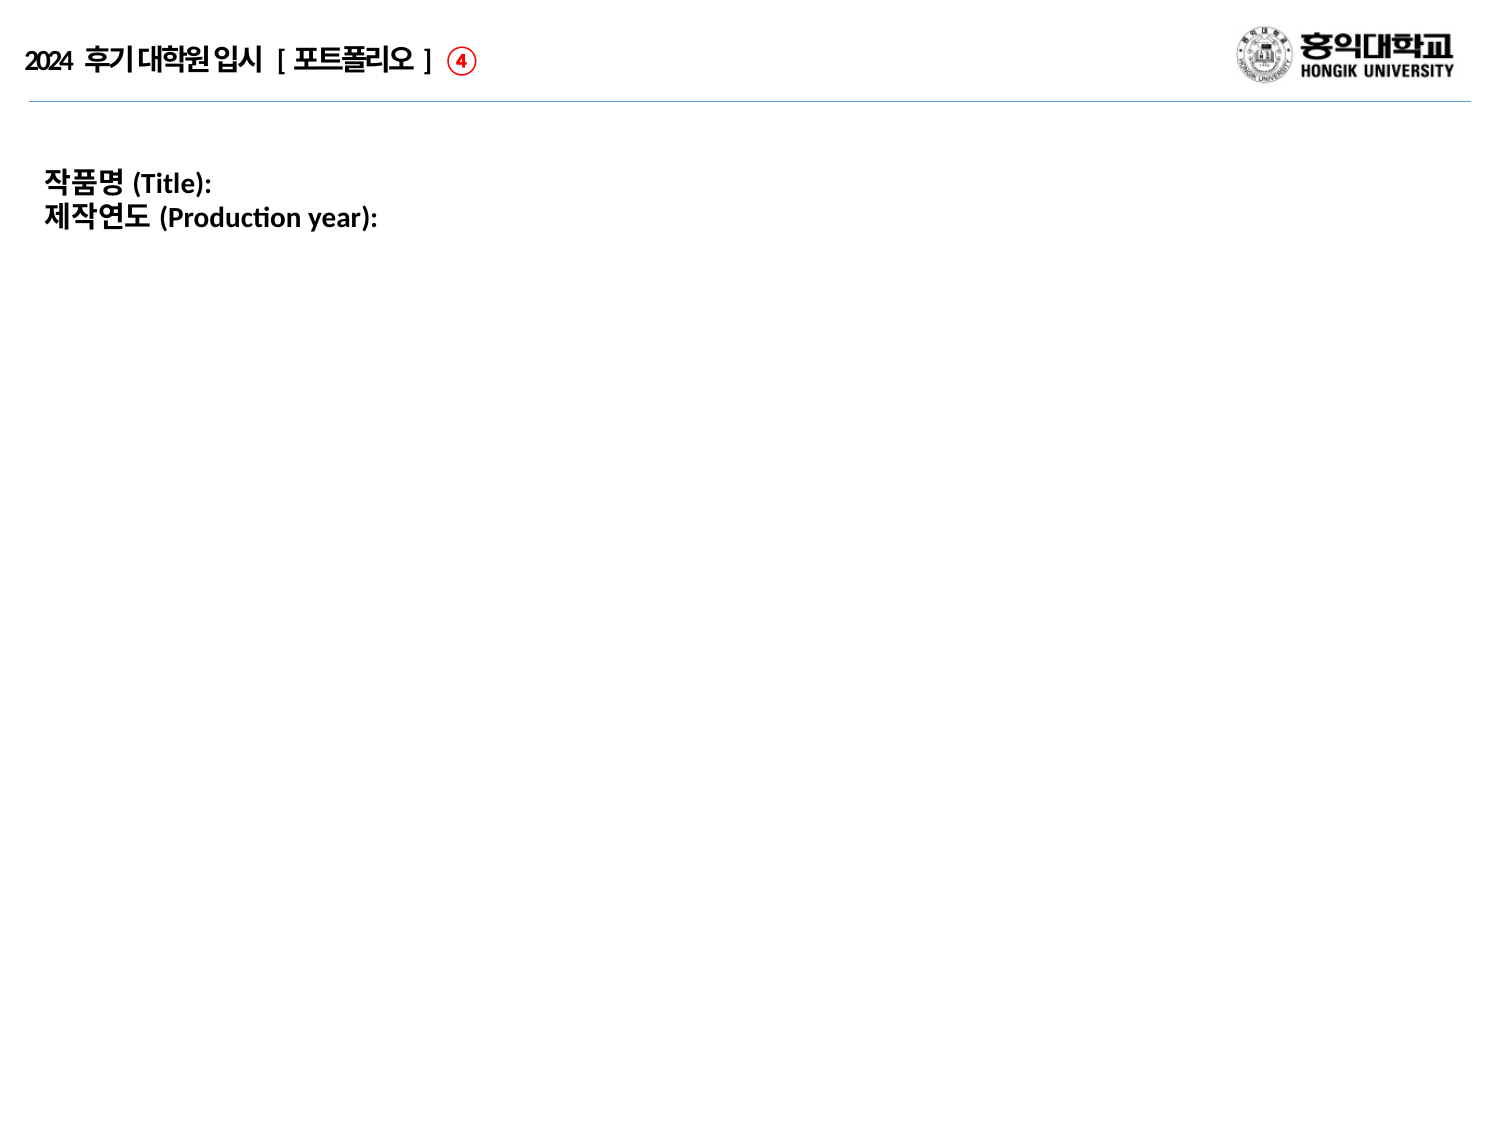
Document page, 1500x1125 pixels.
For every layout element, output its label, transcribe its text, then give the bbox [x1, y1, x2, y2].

text_box 작품명(Title): 제작연도(Production year): [29, 156, 687, 242]
text_box 2024 후기 대학원 입시 [포트폴리오] ④ [4, 33, 495, 84]
picture [1210, 17, 1481, 94]
